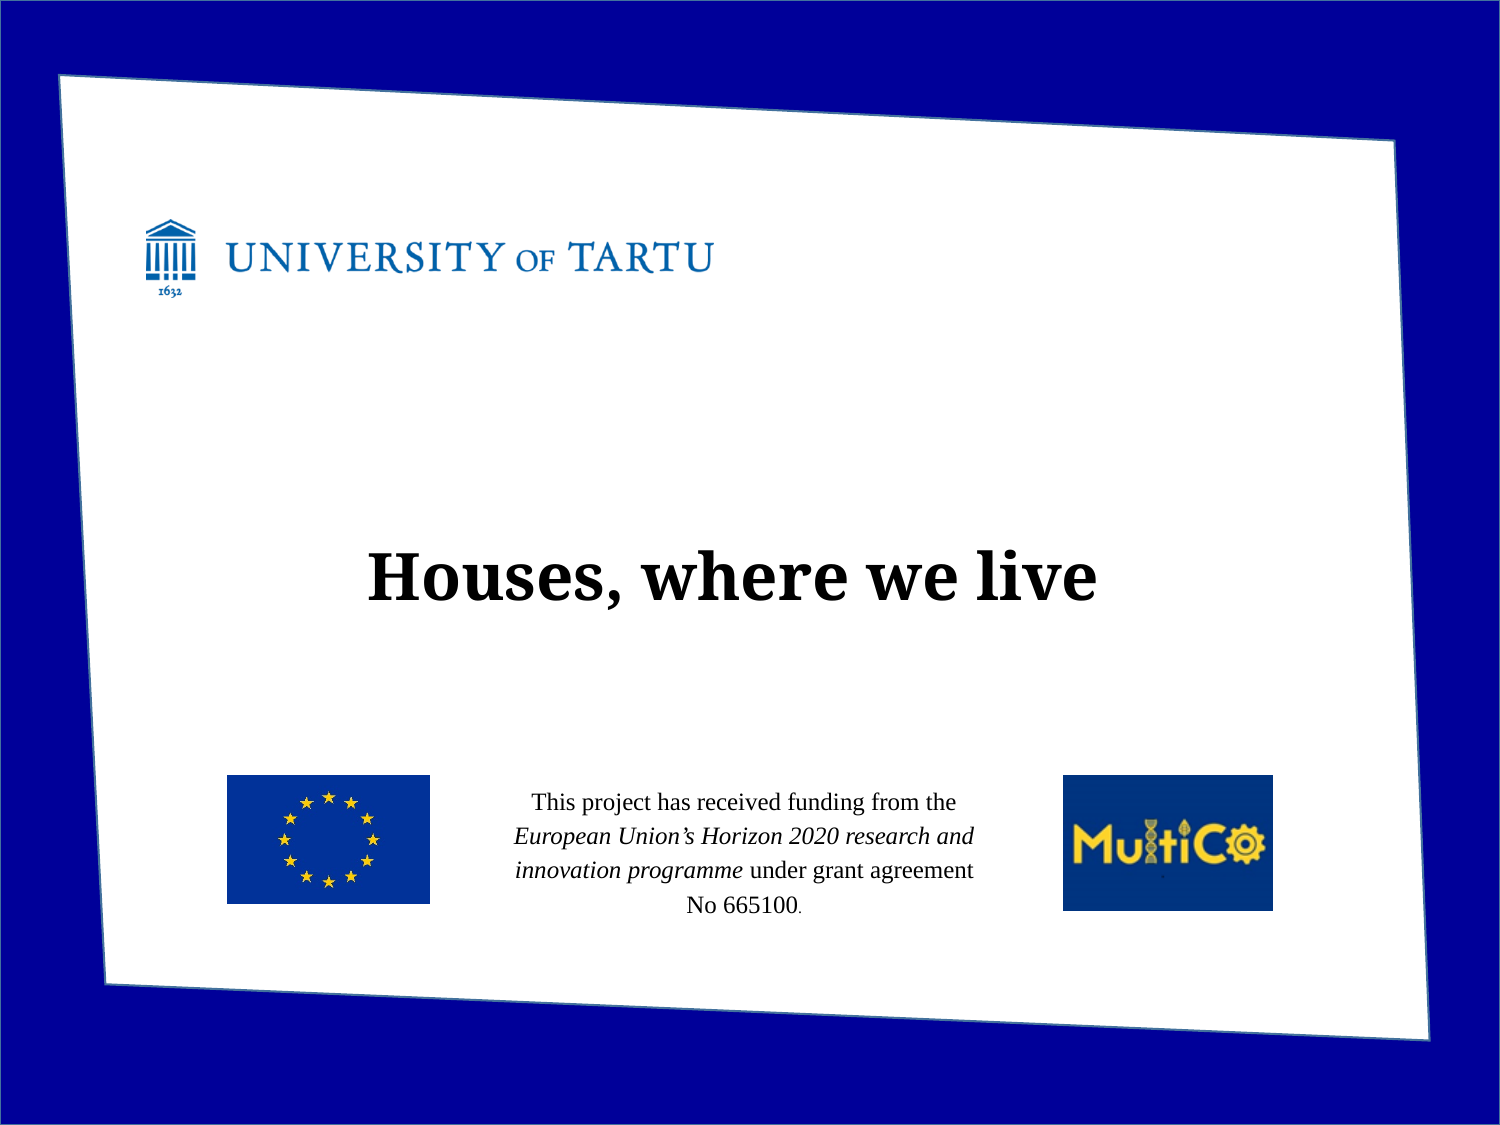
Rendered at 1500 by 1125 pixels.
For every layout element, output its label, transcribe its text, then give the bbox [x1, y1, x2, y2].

text_box [0, 0, 1500, 1125]
title Houses, where we live [171, 406, 1297, 701]
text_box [227, 775, 1273, 911]
picture [146, 219, 714, 298]
